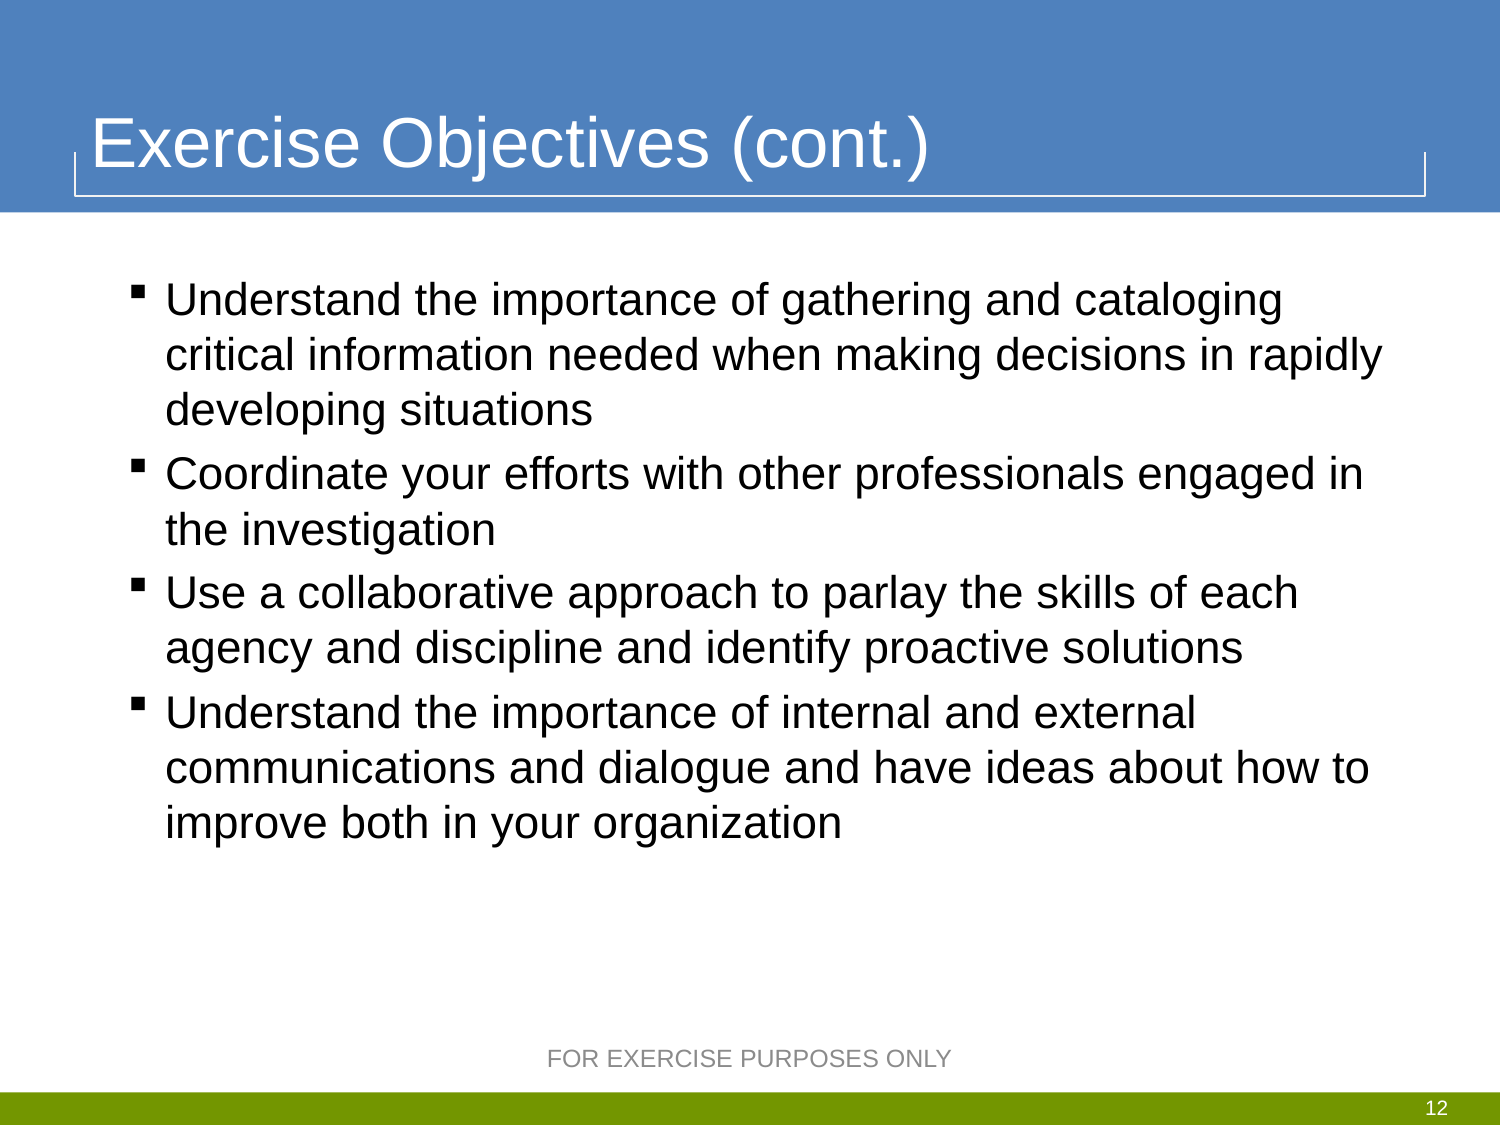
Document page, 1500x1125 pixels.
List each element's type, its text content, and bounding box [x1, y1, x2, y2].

list Understand the importance of gathering and cataloging critical information needed when making decisions in rapidly developing situations Coordinate your efforts with other professionals engaged in the investigation Use a collaborative approach to parlay the skills of each agency and discipline and identify proactive solutions Understand the importance of internal and external communications and dialogue and have ideas about how to improve both in your organization [74, 262, 1426, 1006]
footer FOR EXERCISE PURPOSES ONLY [512, 1042, 988, 1103]
title Exercise Objectives (cont.) [74, 44, 1426, 233]
